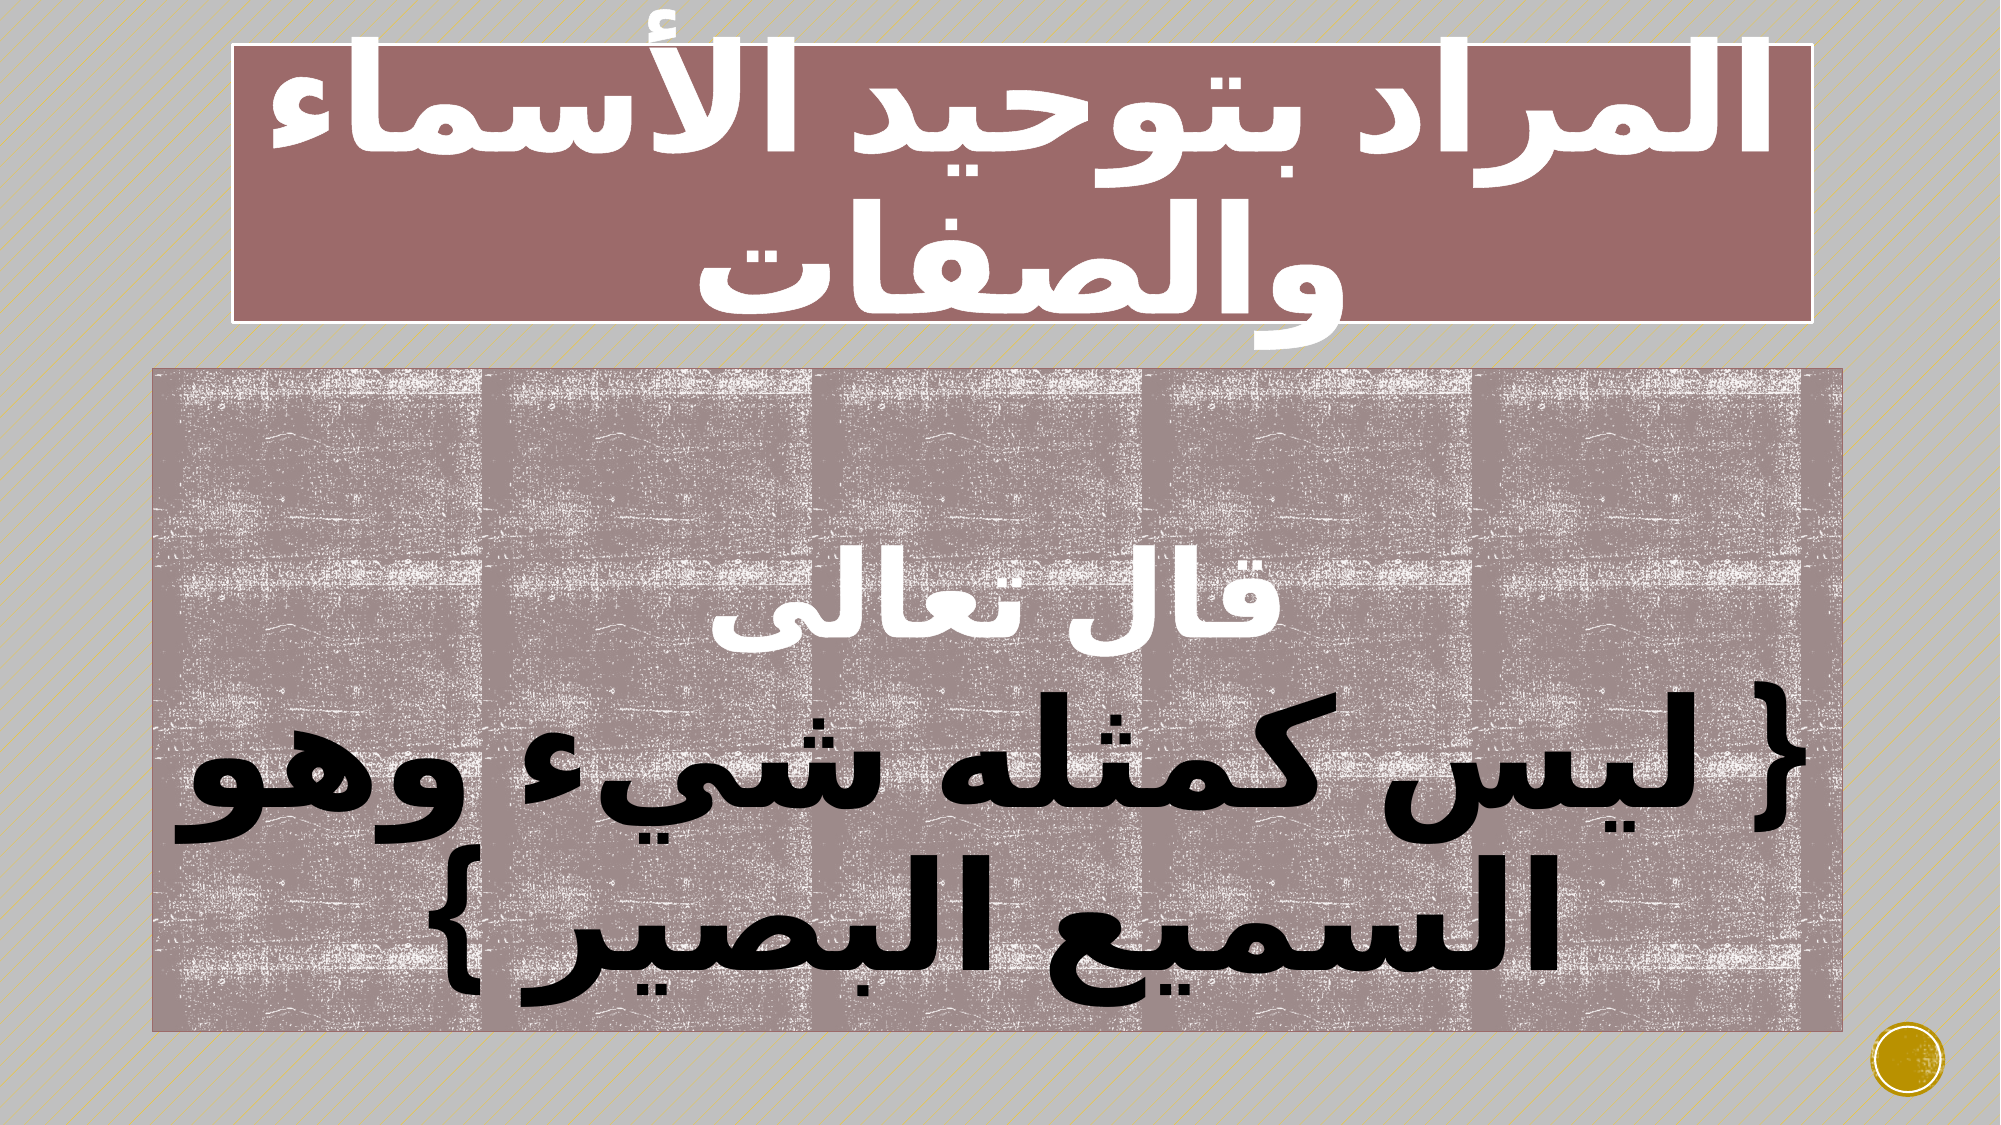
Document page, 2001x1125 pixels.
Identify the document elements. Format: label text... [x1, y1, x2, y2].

title المراد بتوحيد الأسماء والصفات [231, 43, 1814, 324]
list قال تعالى { ليس كمثله شيء وهو السميع البصير } [152, 368, 1843, 1032]
